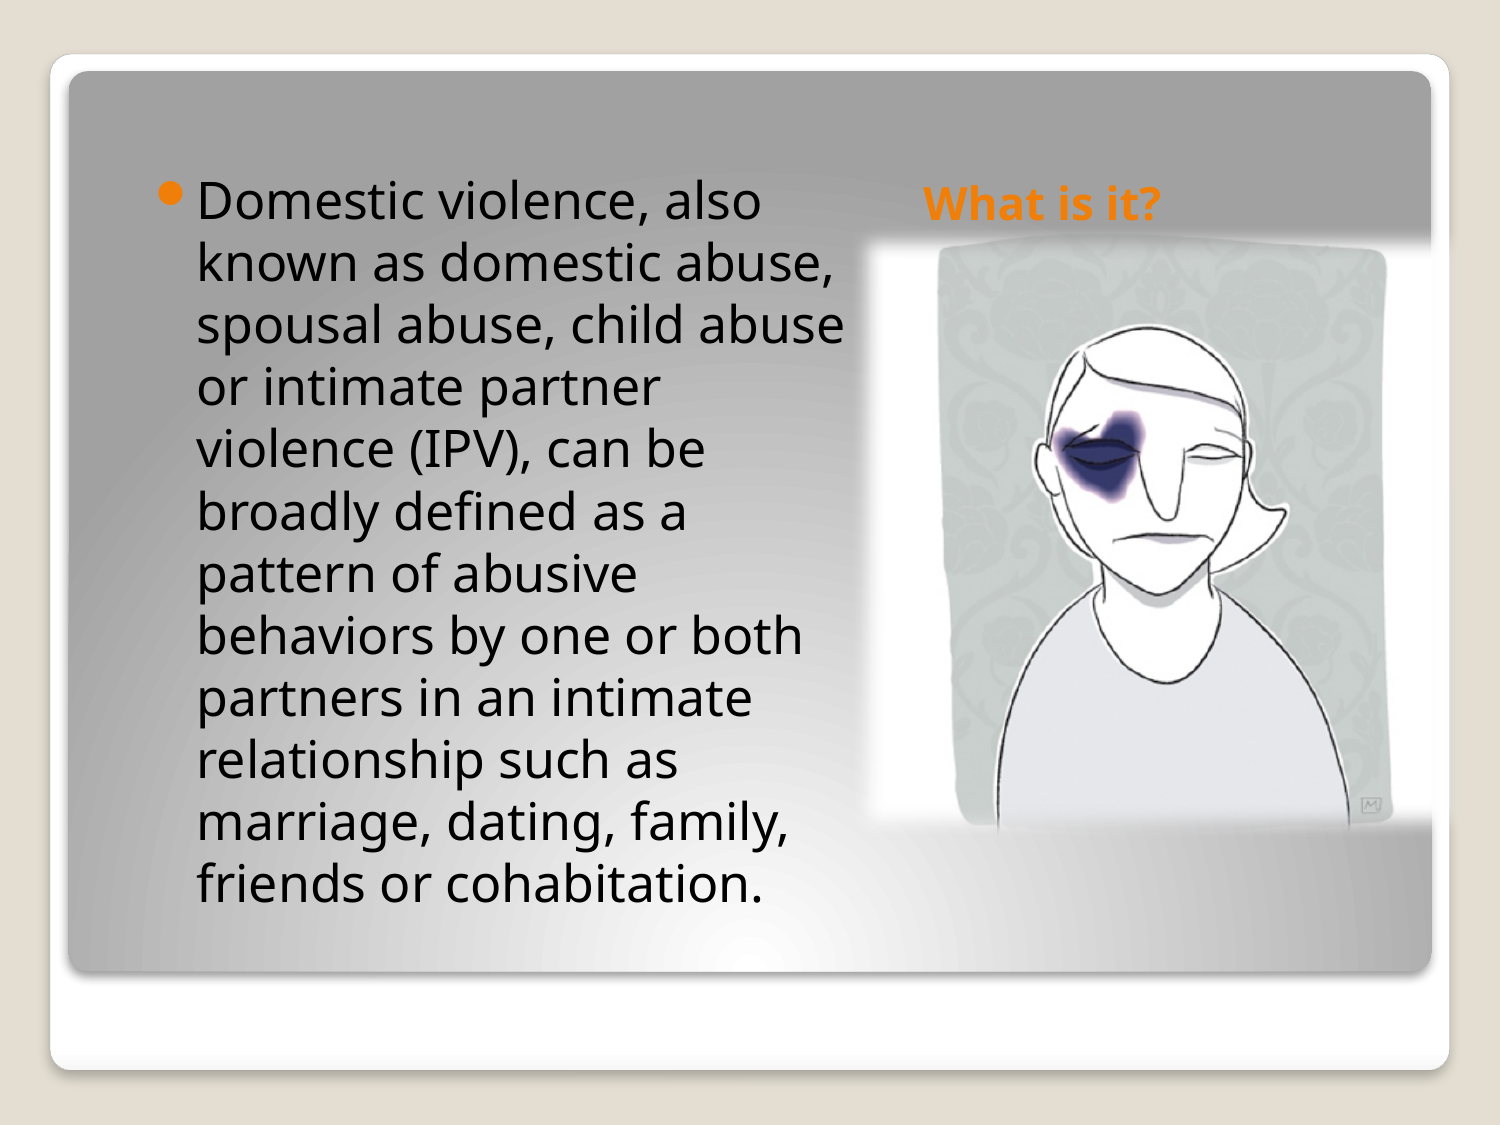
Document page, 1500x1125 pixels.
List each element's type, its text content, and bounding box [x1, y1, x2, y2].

list Domestic violence, also known as domestic abuse, spousal abuse, child abuse or intimate partner violence (IPV), can be broadly defined as a pattern of abusive behaviors by one or both partners in an intimate relationship such as marriage, dating, family, friends or cohabitation. [124, 152, 884, 928]
picture [849, 224, 1465, 840]
title What is it? [908, 87, 1397, 223]
